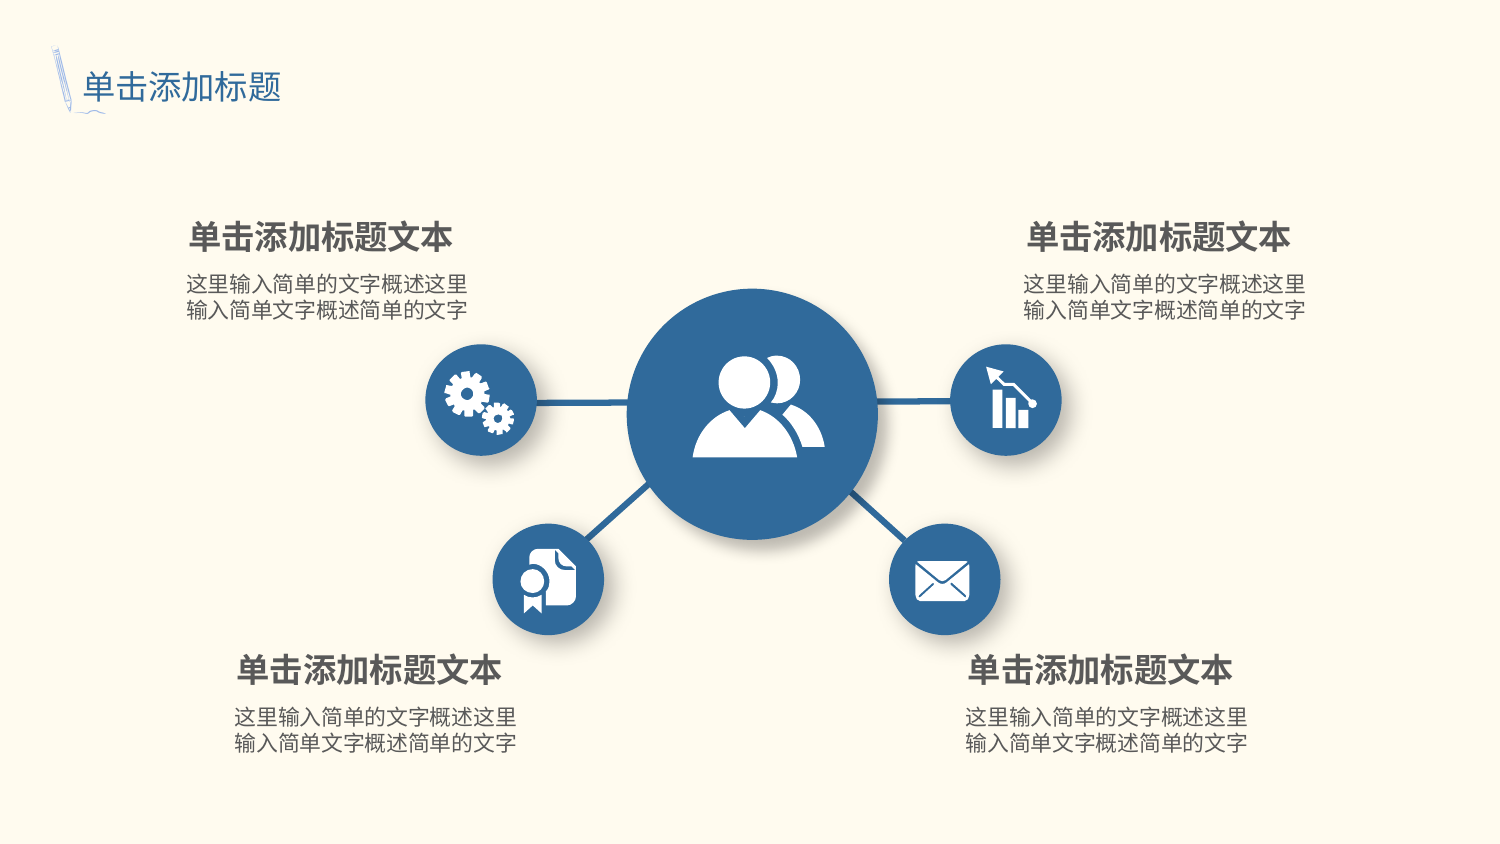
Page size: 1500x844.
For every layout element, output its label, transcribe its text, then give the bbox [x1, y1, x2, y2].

picture [50, 45, 106, 114]
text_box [492, 523, 605, 636]
text_box 这里输入简单的文字概述这里输入简单文字概述简单的文字 [219, 696, 540, 764]
text_box 单击添加标题文本 [222, 641, 554, 697]
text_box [626, 288, 878, 540]
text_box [489, 358, 987, 542]
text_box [950, 344, 1062, 456]
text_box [425, 344, 537, 456]
text_box 这里输入简单的文字概述这里输入简单文字概述简单的文字 [950, 696, 1271, 764]
text_box 这里输入简单的文字概述这里输入简单文字概述简单的文字 [1009, 263, 1329, 331]
text_box 单击添加标题文本 [173, 209, 505, 264]
text_box 单击添加标题文本 [1011, 209, 1343, 264]
text_box 这里输入简单的文字概述这里输入简单文字概述简单的文字 [171, 263, 491, 331]
text_box 单击添加标题 [106, 58, 357, 114]
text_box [888, 523, 1001, 636]
text_box 单击添加标题文本 [953, 641, 1285, 697]
